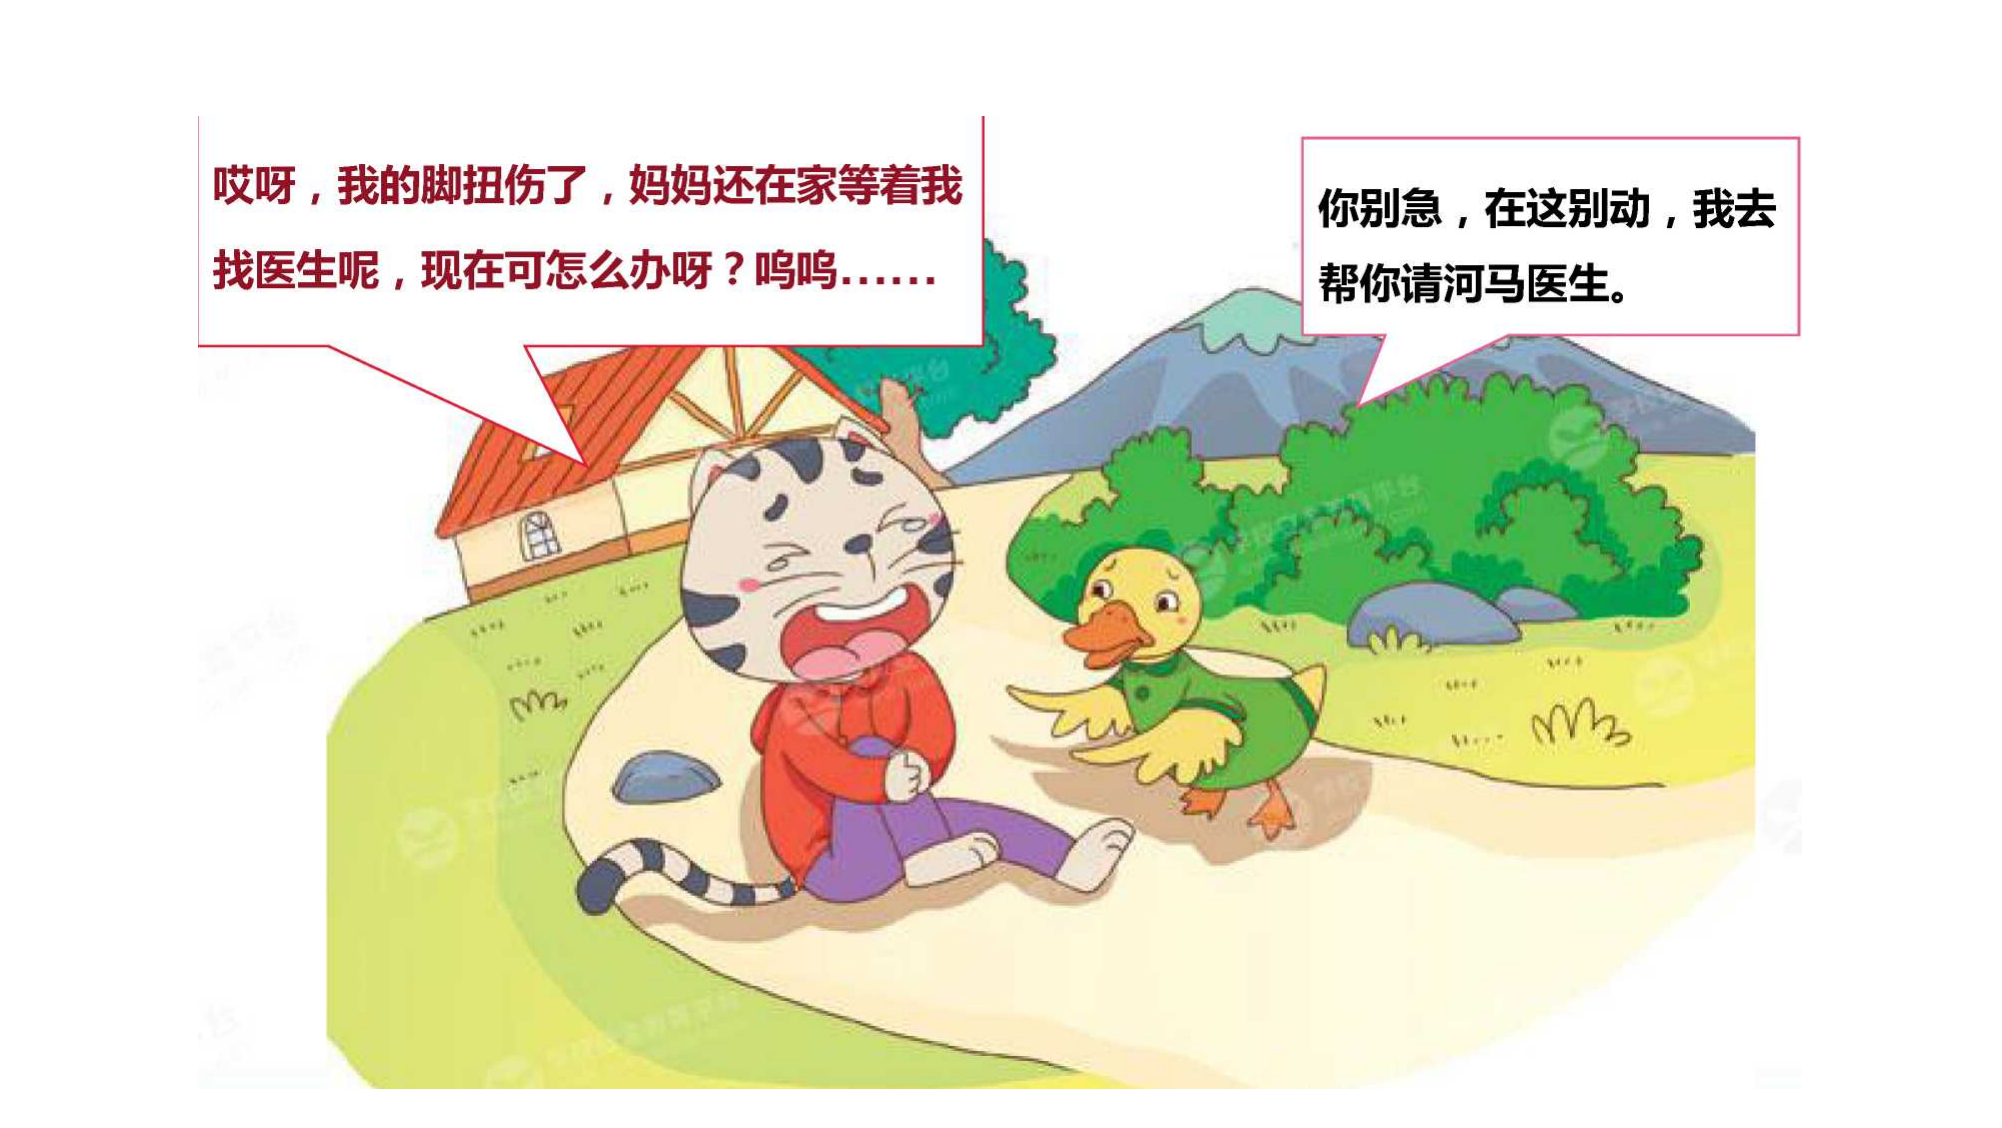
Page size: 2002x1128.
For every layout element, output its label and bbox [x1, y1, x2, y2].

picture [198, 116, 1802, 1089]
